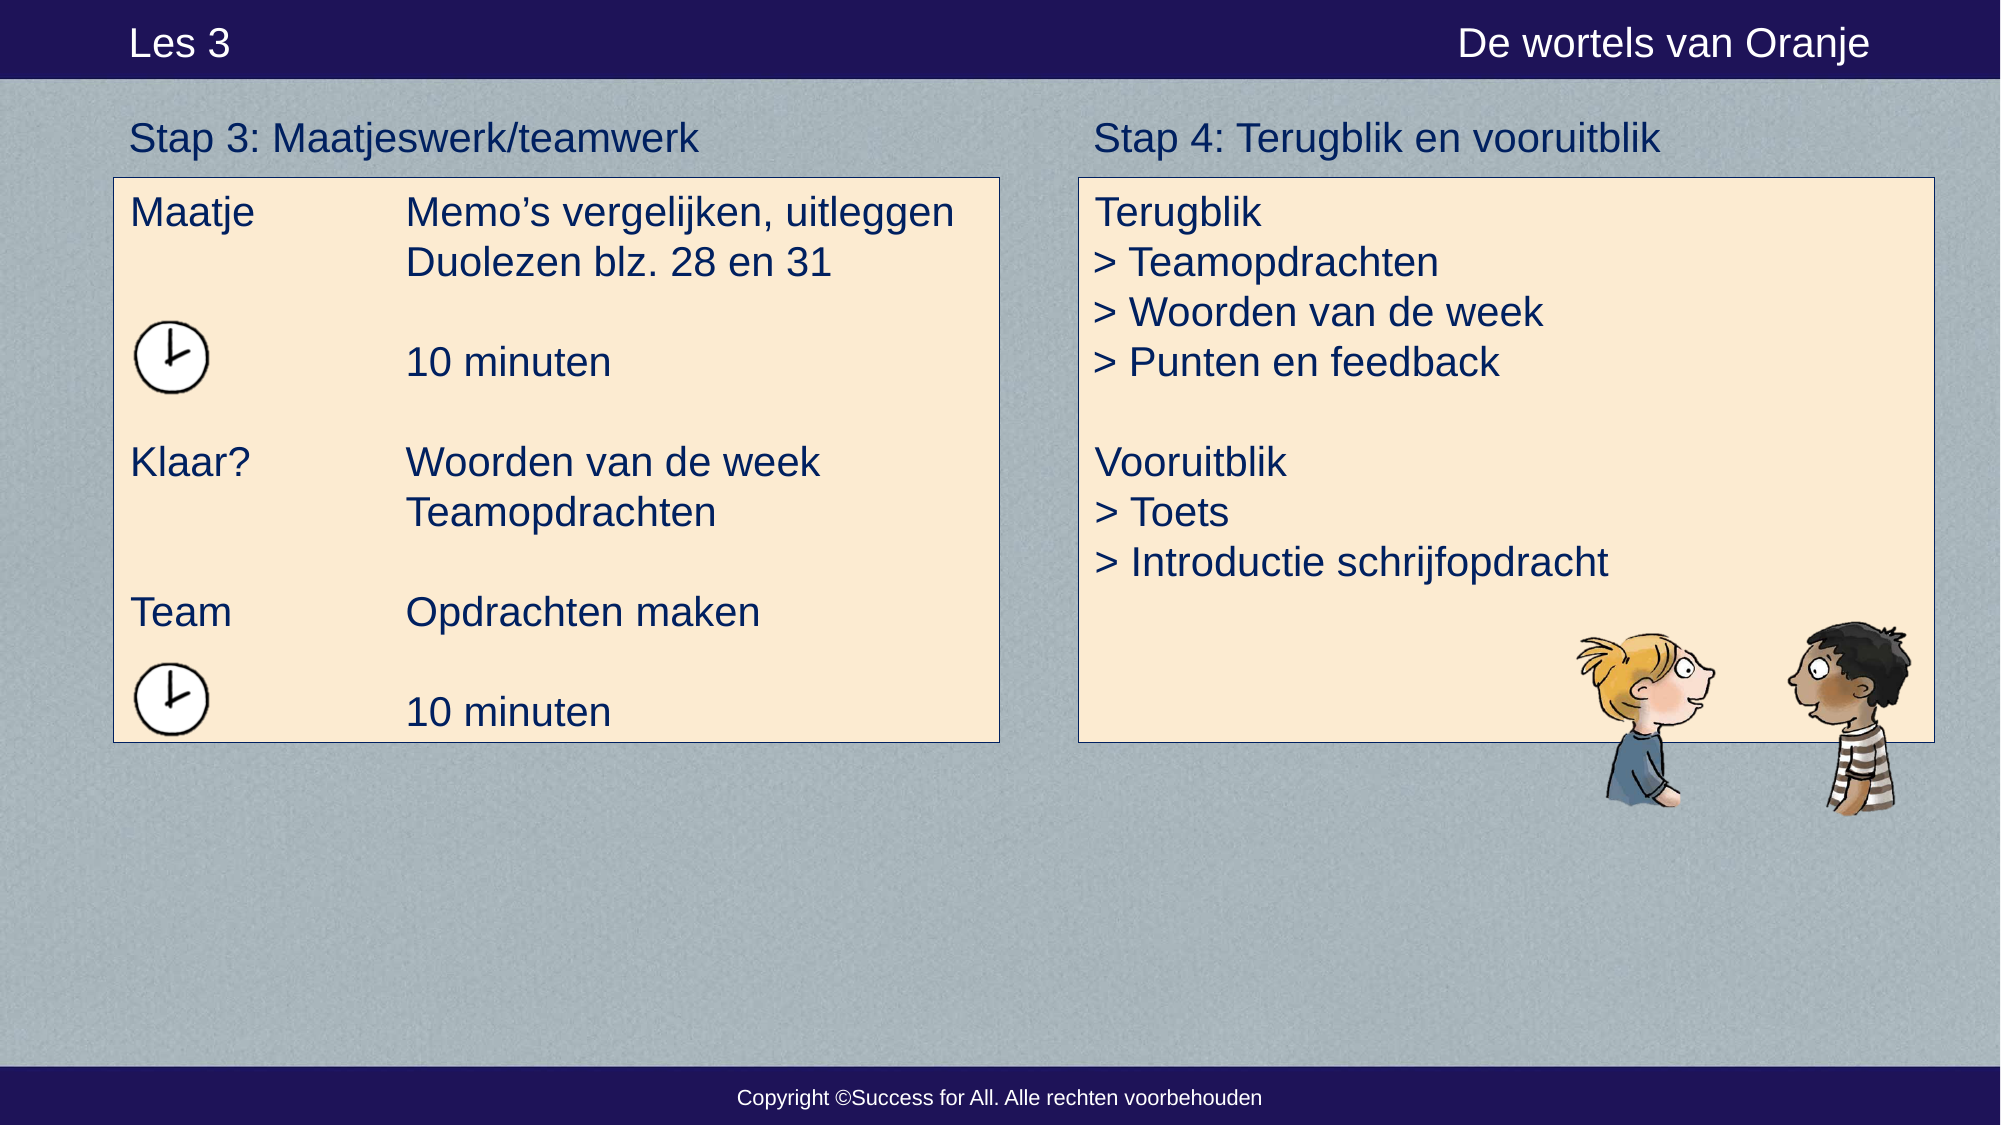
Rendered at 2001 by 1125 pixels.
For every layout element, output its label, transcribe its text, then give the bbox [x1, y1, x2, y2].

text_box Maatje Memo’s vergelijken, uitleggen Duolezen blz. 28 en 31 10 minuten Klaar? Woorden van de week Teamopdrachten Team Opdrachten maken 10 minuten [113, 177, 1000, 743]
text_box Stap 3: Maatjeswerk/teamwerk [114, 103, 907, 169]
text_box Les 3 [114, 8, 354, 73]
picture [0, 0, 2001, 1125]
text_box Copyright ©Success for All. Alle rechten voorbehouden [0, 1076, 2000, 1125]
text_box De wortels van Oranje [999, 8, 1886, 73]
text_box Stap 4: Terugblik en vooruitblik [1078, 103, 1871, 169]
text_box Terugblik > Teamopdrachten > Woorden van de week > Punten en feedback Vooruitblik > Toets > Introductie schrijfopdracht [1078, 177, 1935, 743]
